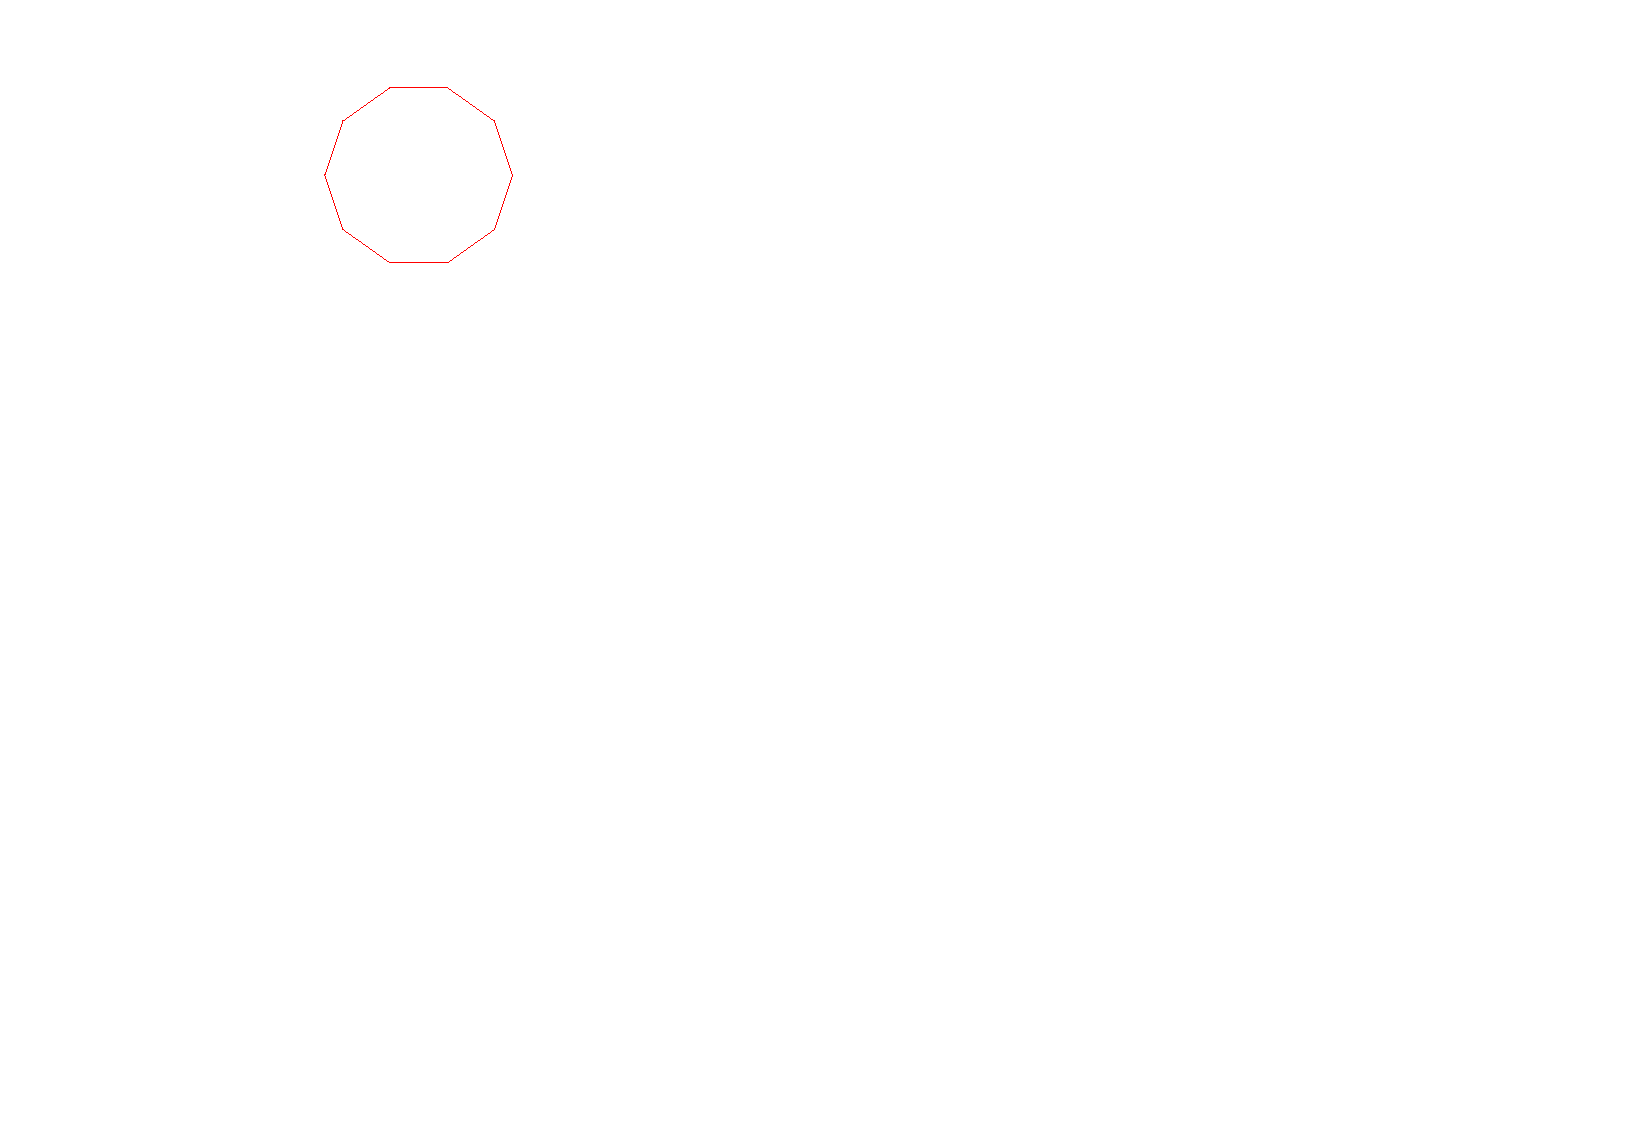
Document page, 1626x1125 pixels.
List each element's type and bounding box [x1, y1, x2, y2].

text_box [324, 87, 513, 263]
